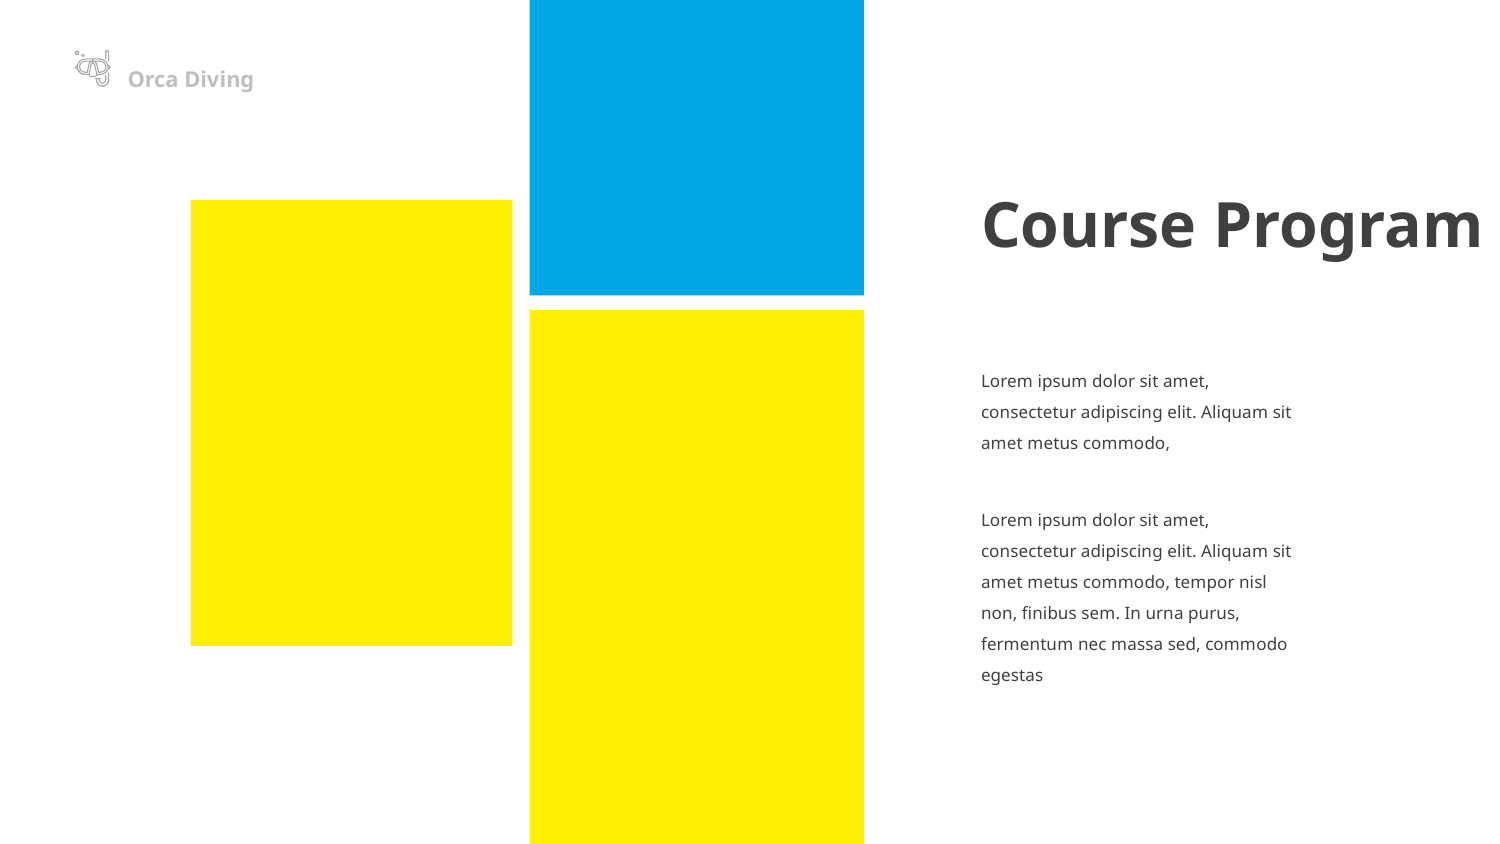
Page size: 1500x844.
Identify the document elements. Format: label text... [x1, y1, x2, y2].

text_box Lorem ipsum dolor sit amet, consectetur adipiscing elit. Aliquam sit amet metus commodo, tempor nisl non, finibus sem. In urna purus, fermentum nec massa sed, commodo egestas [966, 491, 1314, 692]
text_box Lorem ipsum dolor sit amet, consectetur adipiscing elit. Aliquam sit amet metus commodo, [966, 352, 1314, 461]
picture [529, 310, 864, 844]
text_box Course Program [966, 177, 1500, 268]
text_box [74, 50, 324, 99]
picture [190, 199, 513, 646]
text_box [529, 0, 865, 296]
